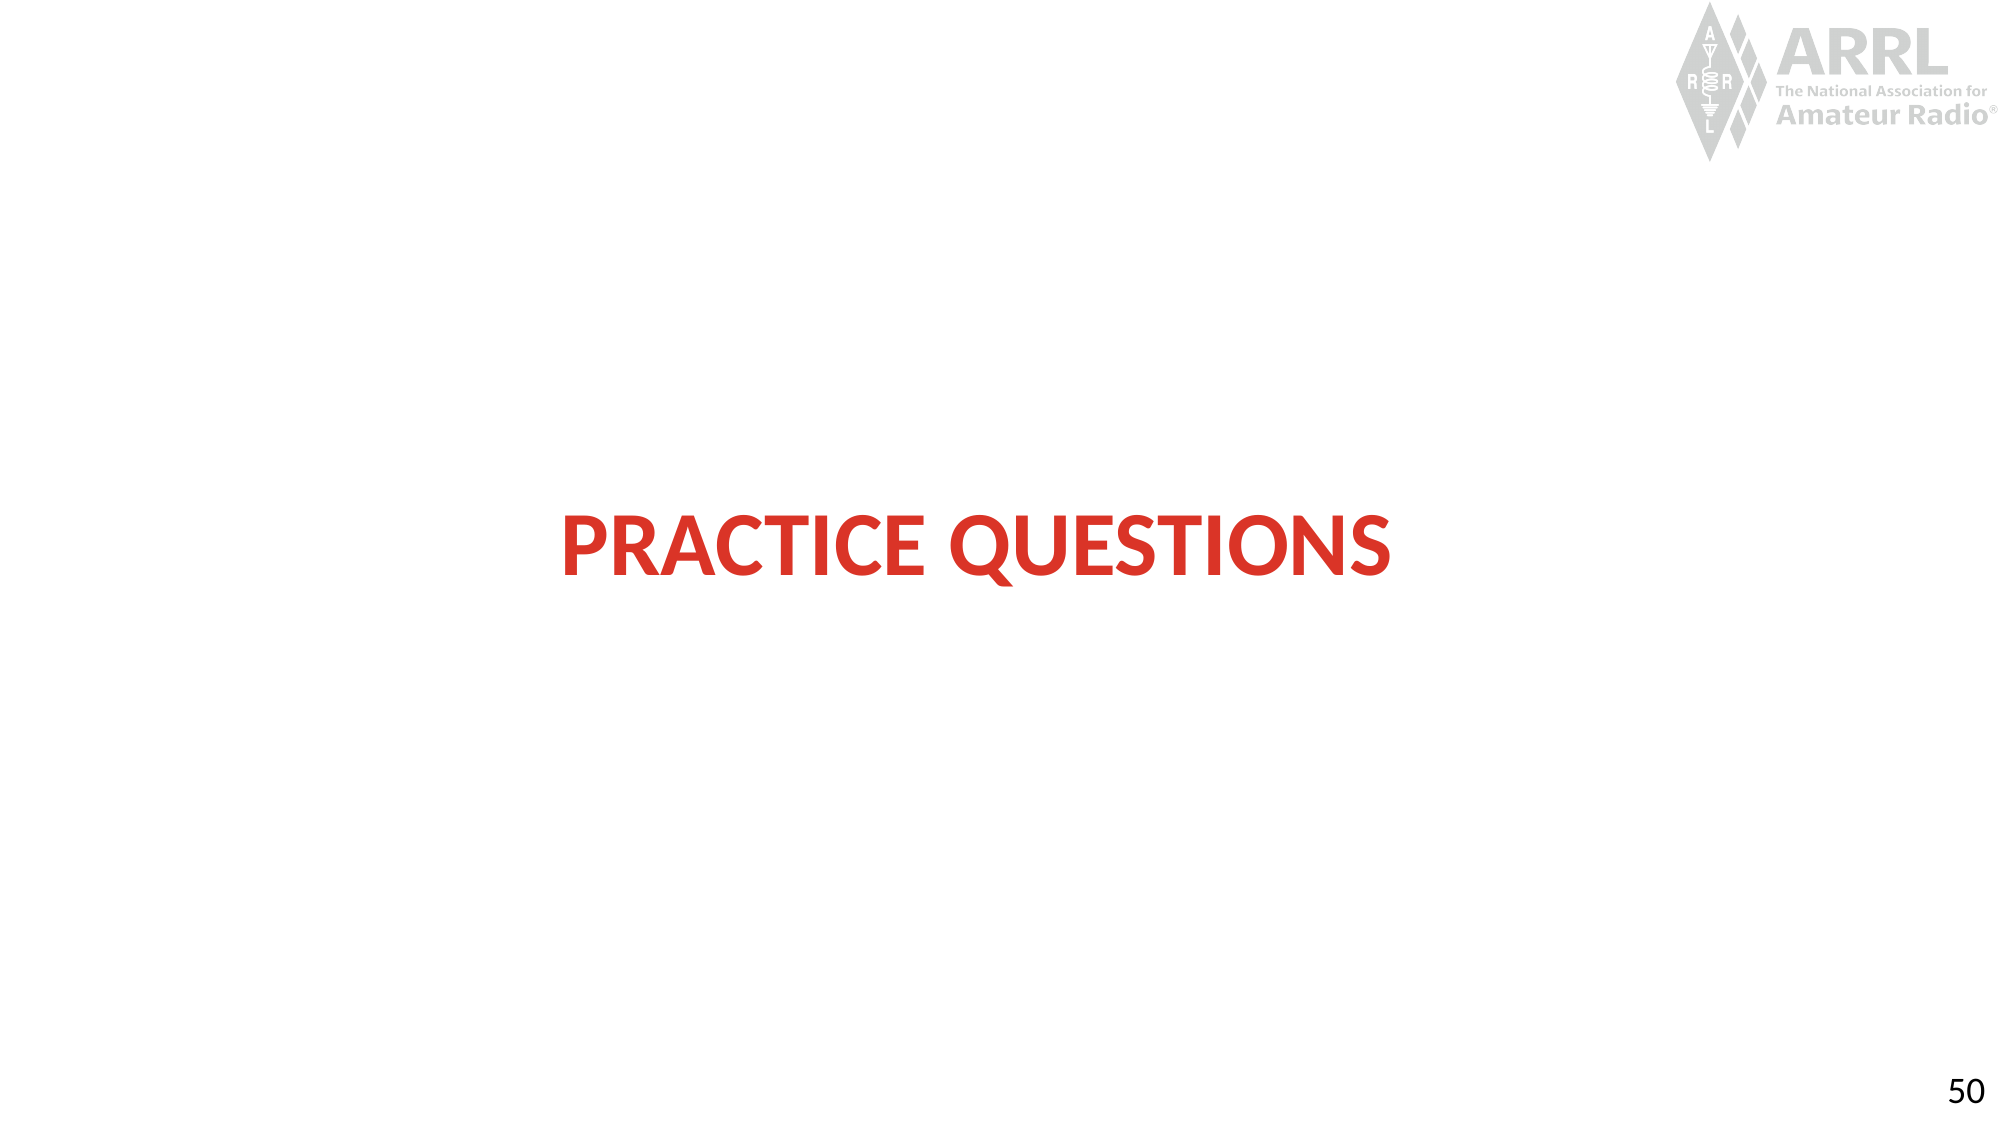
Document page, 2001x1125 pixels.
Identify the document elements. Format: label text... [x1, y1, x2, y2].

title PRACTICE QUESTIONS [114, 437, 1840, 655]
picture [1674, 0, 2000, 164]
